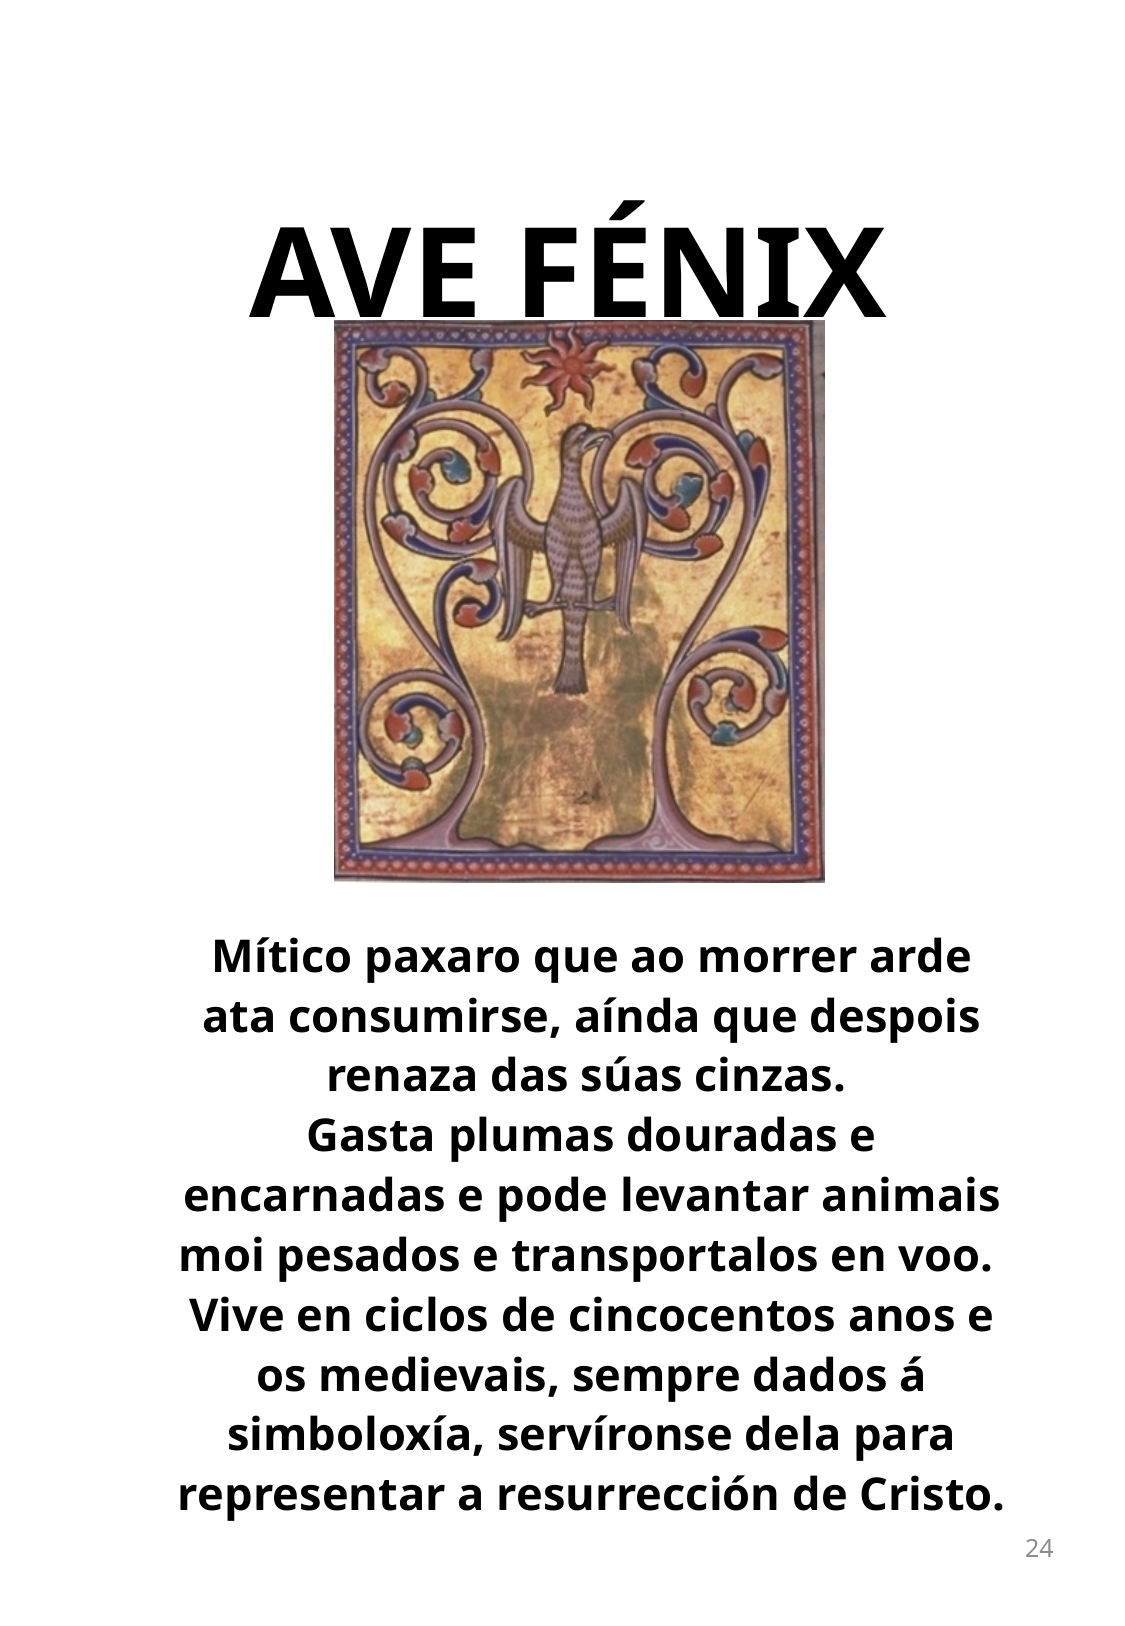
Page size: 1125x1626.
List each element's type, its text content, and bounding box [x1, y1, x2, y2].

slide_number 24 [806, 1506, 1069, 1593]
text_box Mítico paxaro que ao morrer arde ata consumirse, aínda que despois renaza das súas cinzas. Gasta plumas douradas e encarnadas e pode levantar animais moi pesados e transportalos en voo. Vive en ciclos de cincocentos anos e os medievais, sempre dados á simboloxía, servíronse dela para representar a resurrección de Cristo. [175, 906, 1008, 1528]
picture [334, 320, 826, 884]
title AVE FÉNIX [46, 167, 1090, 368]
